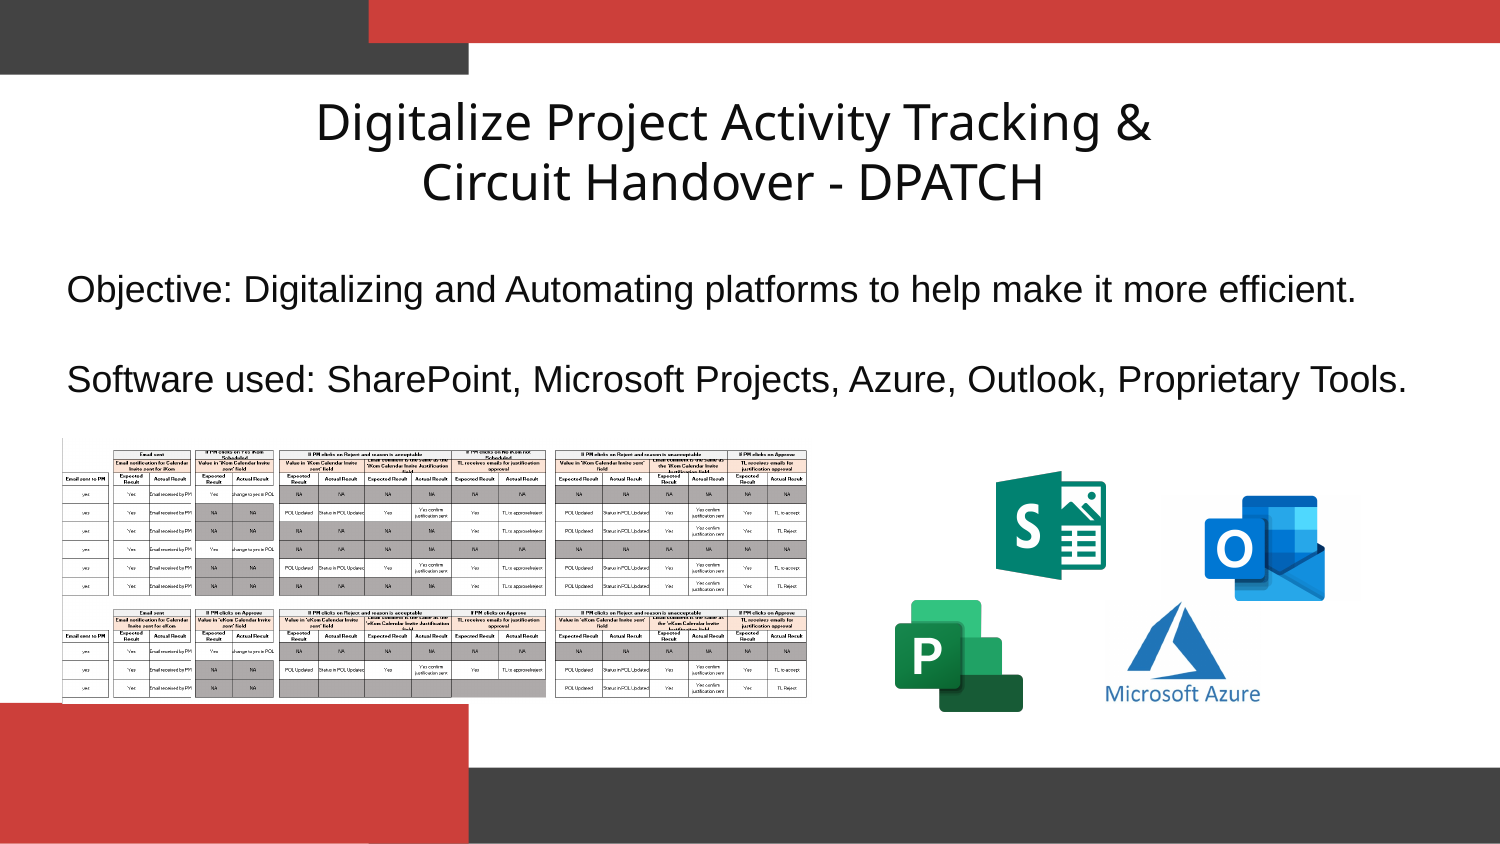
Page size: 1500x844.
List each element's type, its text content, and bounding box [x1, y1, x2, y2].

picture [61, 438, 813, 705]
picture [894, 600, 1023, 712]
picture [996, 471, 1106, 581]
subtitle Objective: Digitalizing and Automating platforms to help make it more efficient. Software used: SharePoint, Microsoft Projects, Azure, Outlook, Proprietary Tools. [51, 205, 1461, 768]
title Digitalize Project Activity Tracking & Circuit Handover - DPATCH [39, 128, 1429, 226]
picture [1104, 495, 1362, 704]
